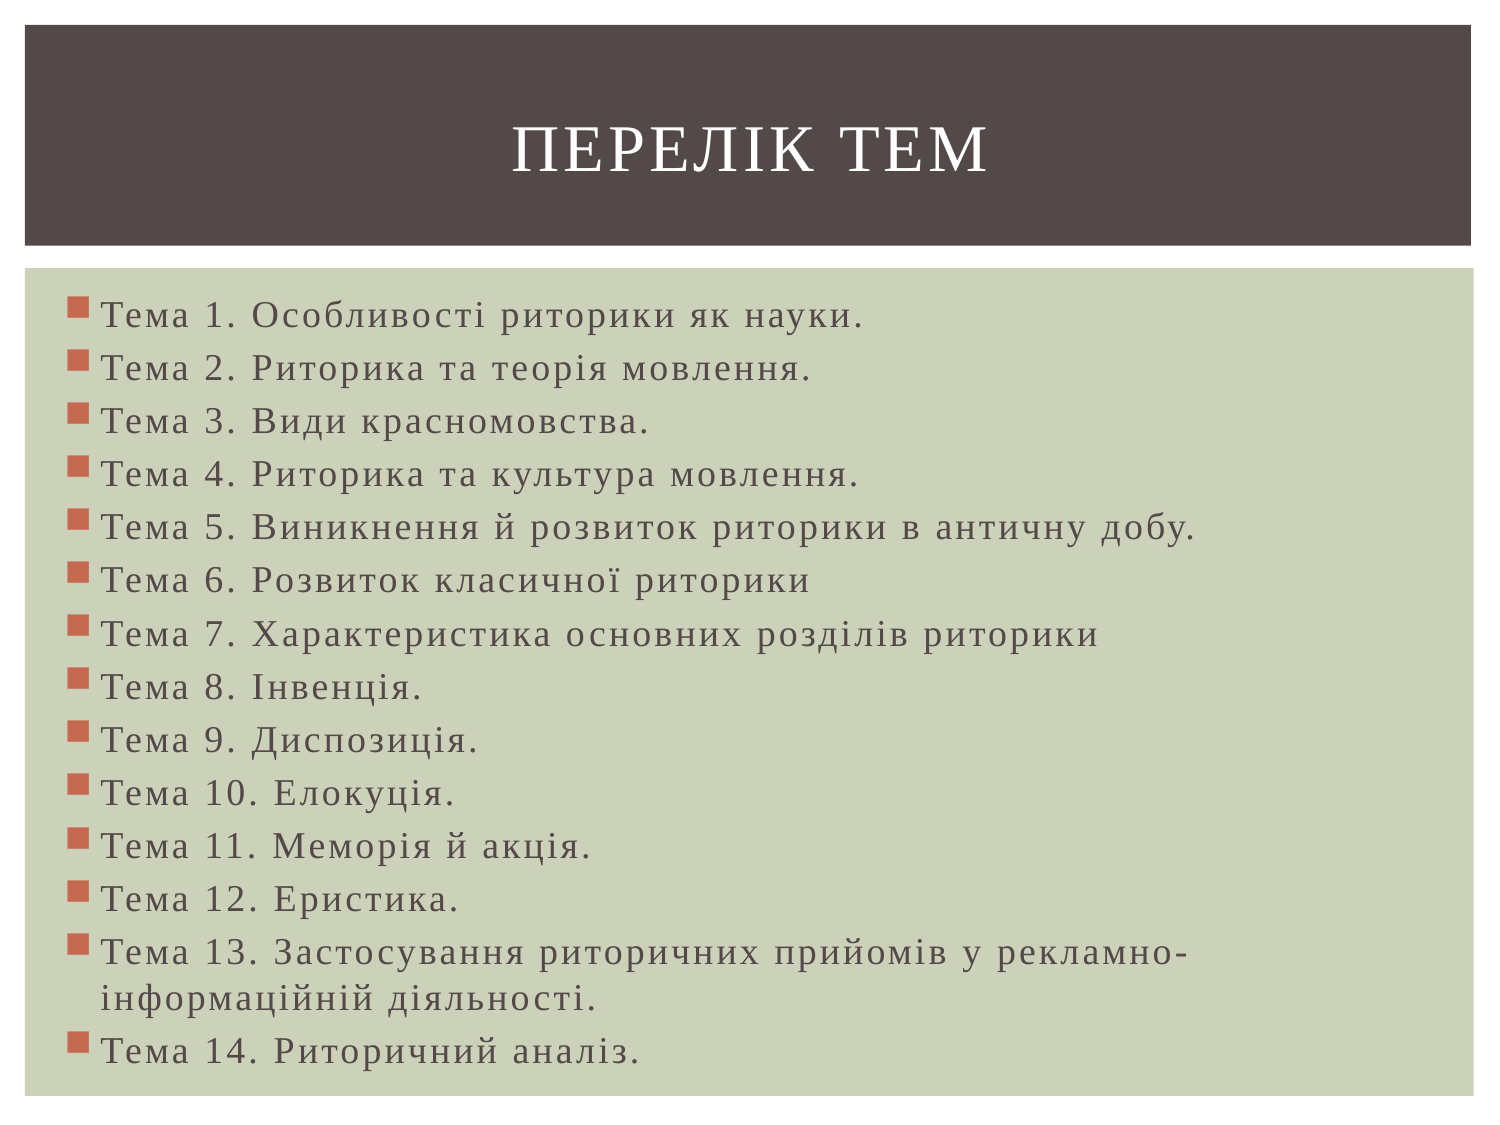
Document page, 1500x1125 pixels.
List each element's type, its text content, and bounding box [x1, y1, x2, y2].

title Перелік тем [62, 58, 1438, 232]
list Тема 1. Особливості риторики як науки. Тема 2. Риторика та теорія мовлення. Тема 3. Види красномовства. Тема 4. Риторика та культура мовлення. Тема 5. Виникнення й розвиток риторики в античну добу. Тема 6. Розвиток класичної риторики Тема 7. Характеристика основних розділів риторики Тема 8. Інвенція. Тема 9. Диспозиція. Тема 10. Елокуція. Тема 11. Меморія й акція. Тема 12. Еристика. Тема 13. Застосування риторичних прийомів у рекламно-інформаційній діяльності. Тема 14. Риторичний аналіз. [41, 281, 1442, 1083]
